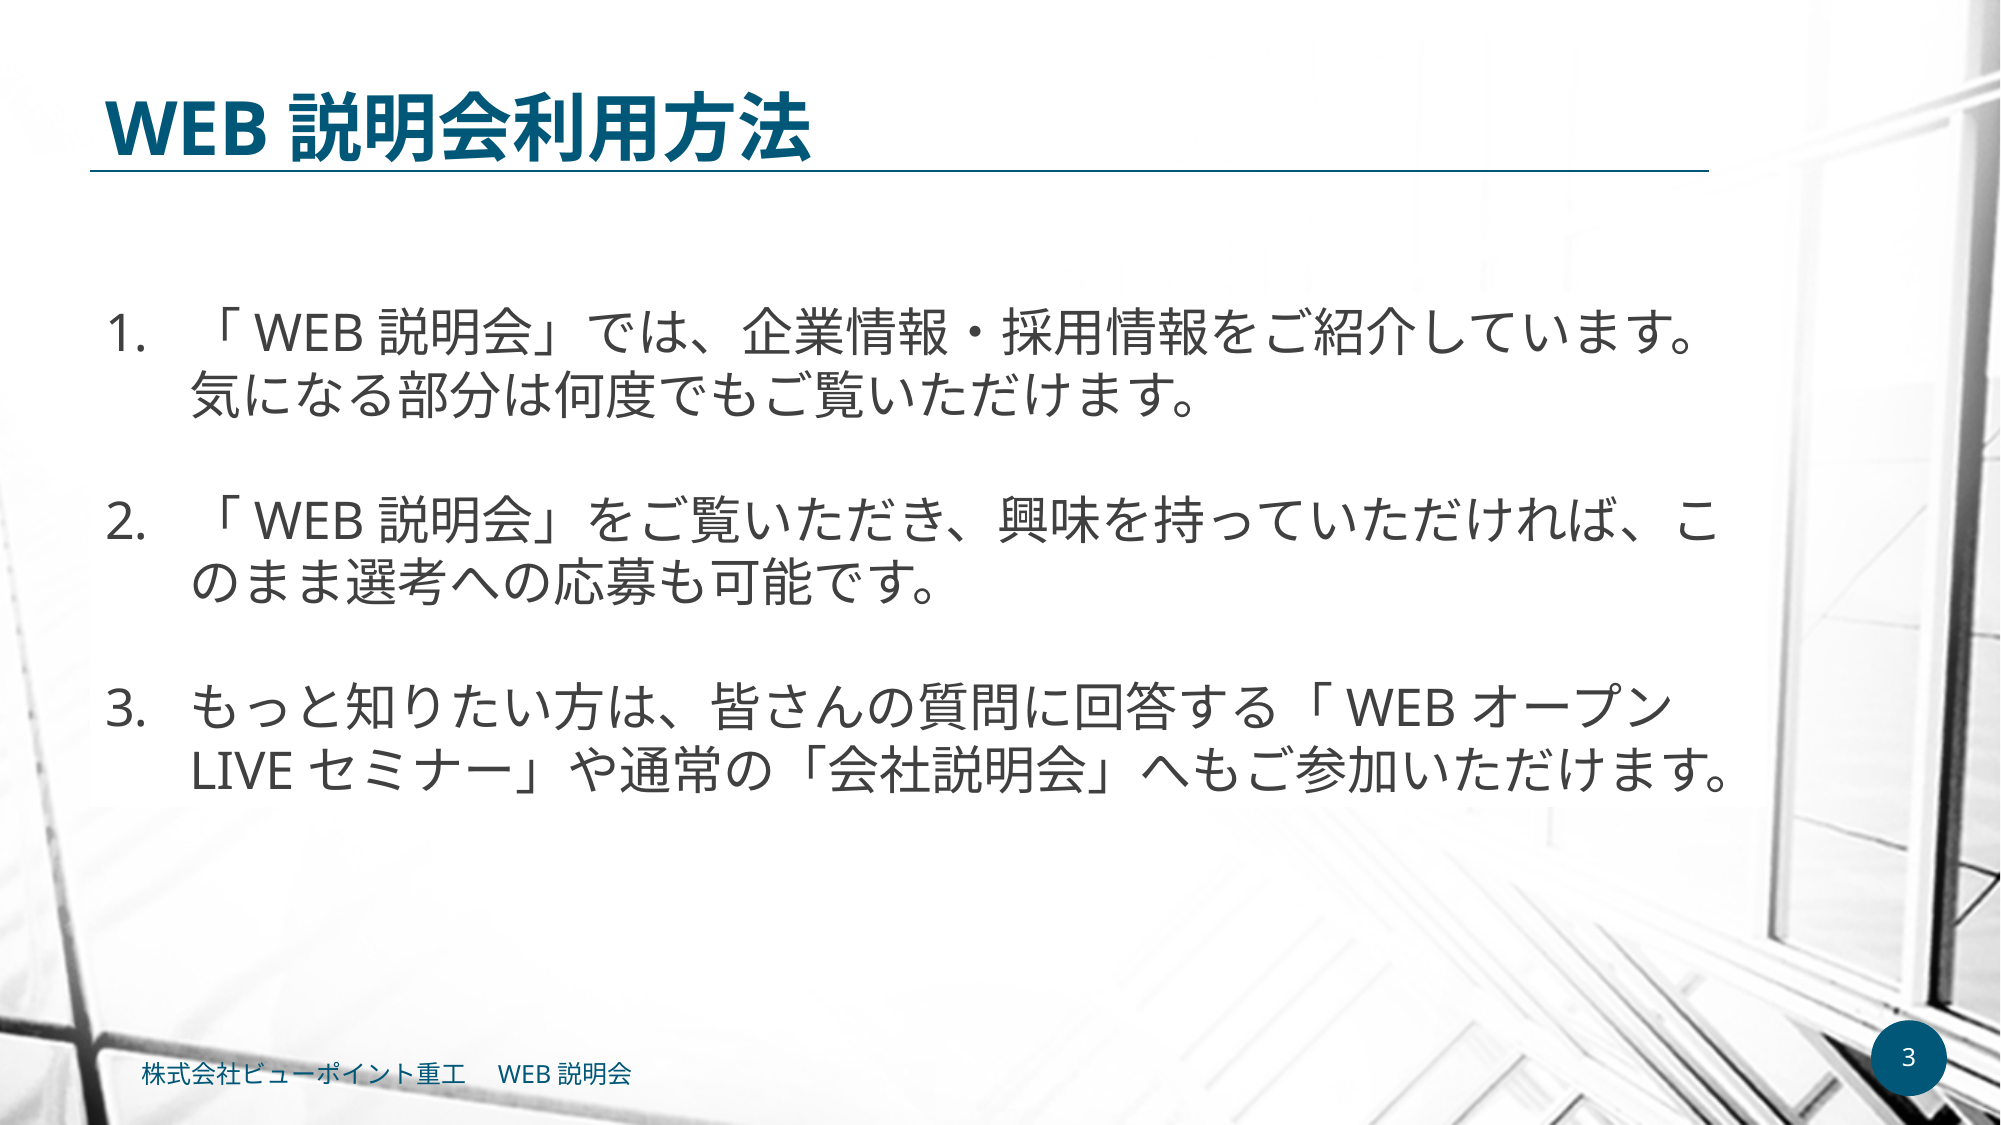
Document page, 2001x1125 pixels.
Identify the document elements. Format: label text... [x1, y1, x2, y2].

title WEB説明会利用方法 [90, 90, 1709, 178]
picture [0, 0, 2001, 1125]
text_box 「WEB説明会」では、企業情報・採用情報をご紹介しています。気になる部分は何度でもご覧いただけます。 「WEB説明会」をご覧いただき、興味を持っていただければ、このまま選考への応募も可能です。 もっと知りたい方は、皆さんの質問に回答する「WEBオープンLIVEセミナー」や通常の「会社説明会」へもご参加いただけます。 [90, 292, 1768, 807]
